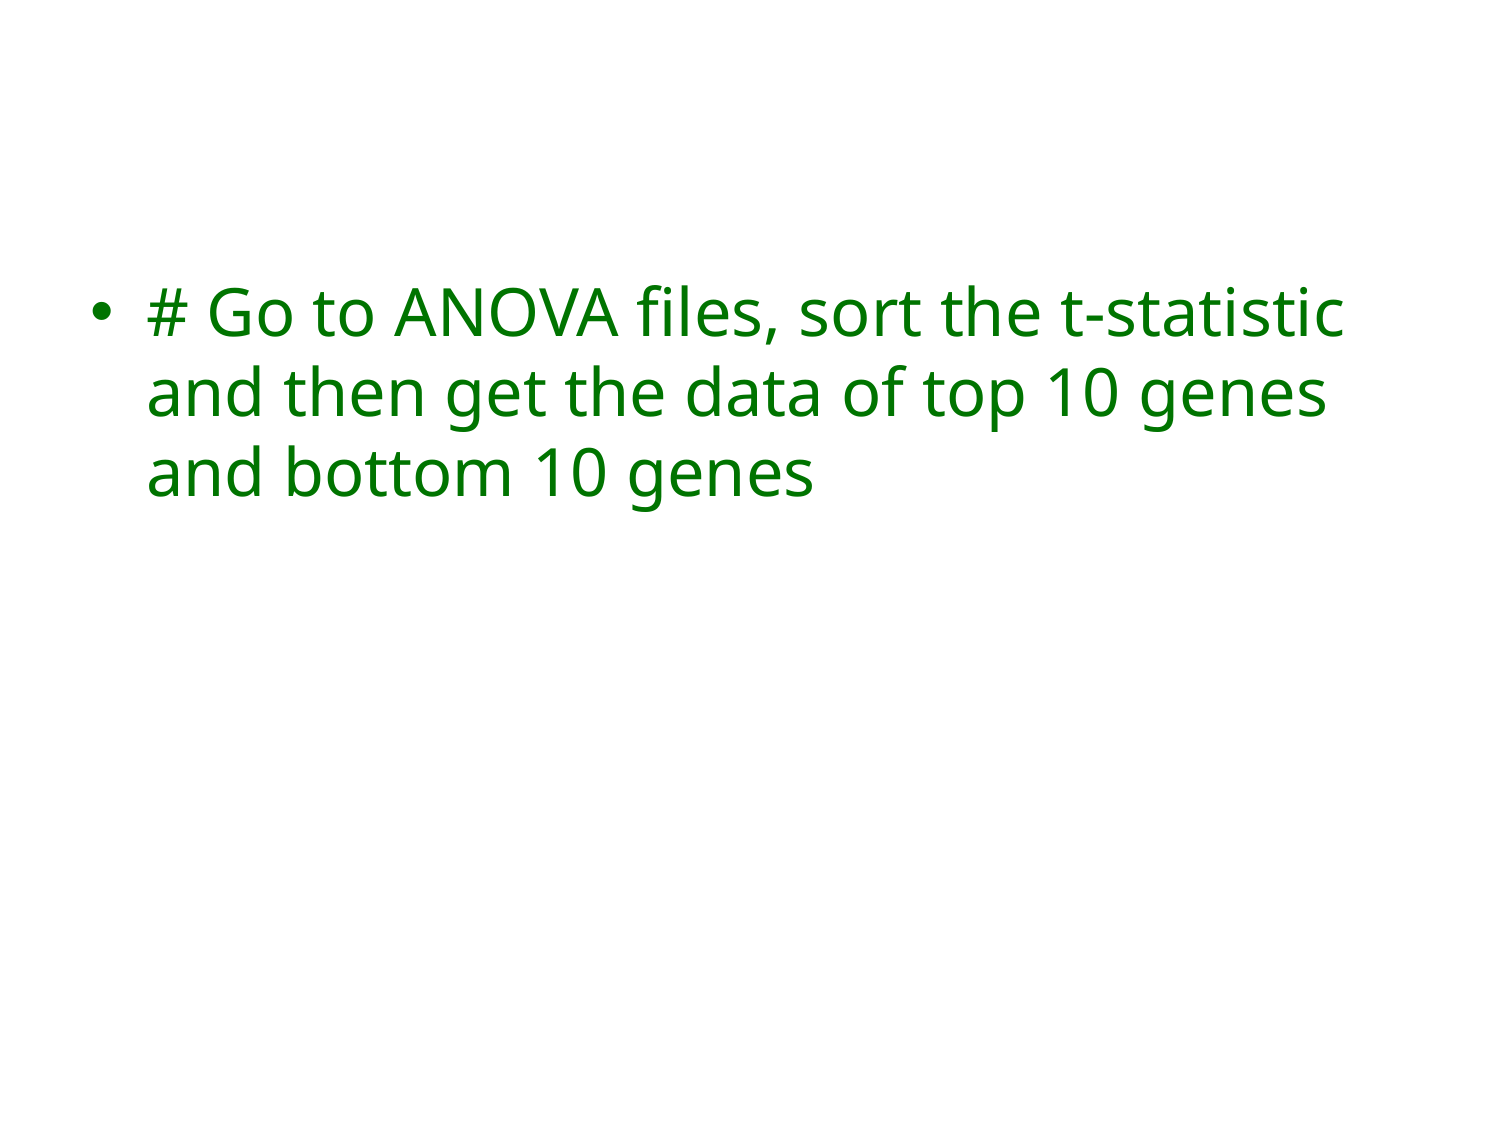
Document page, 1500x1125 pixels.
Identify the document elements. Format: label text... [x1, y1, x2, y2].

list # Go to ANOVA files, sort the t-statistic and then get the data of top 10 genes and bottom 10 genes [75, 262, 1425, 1005]
